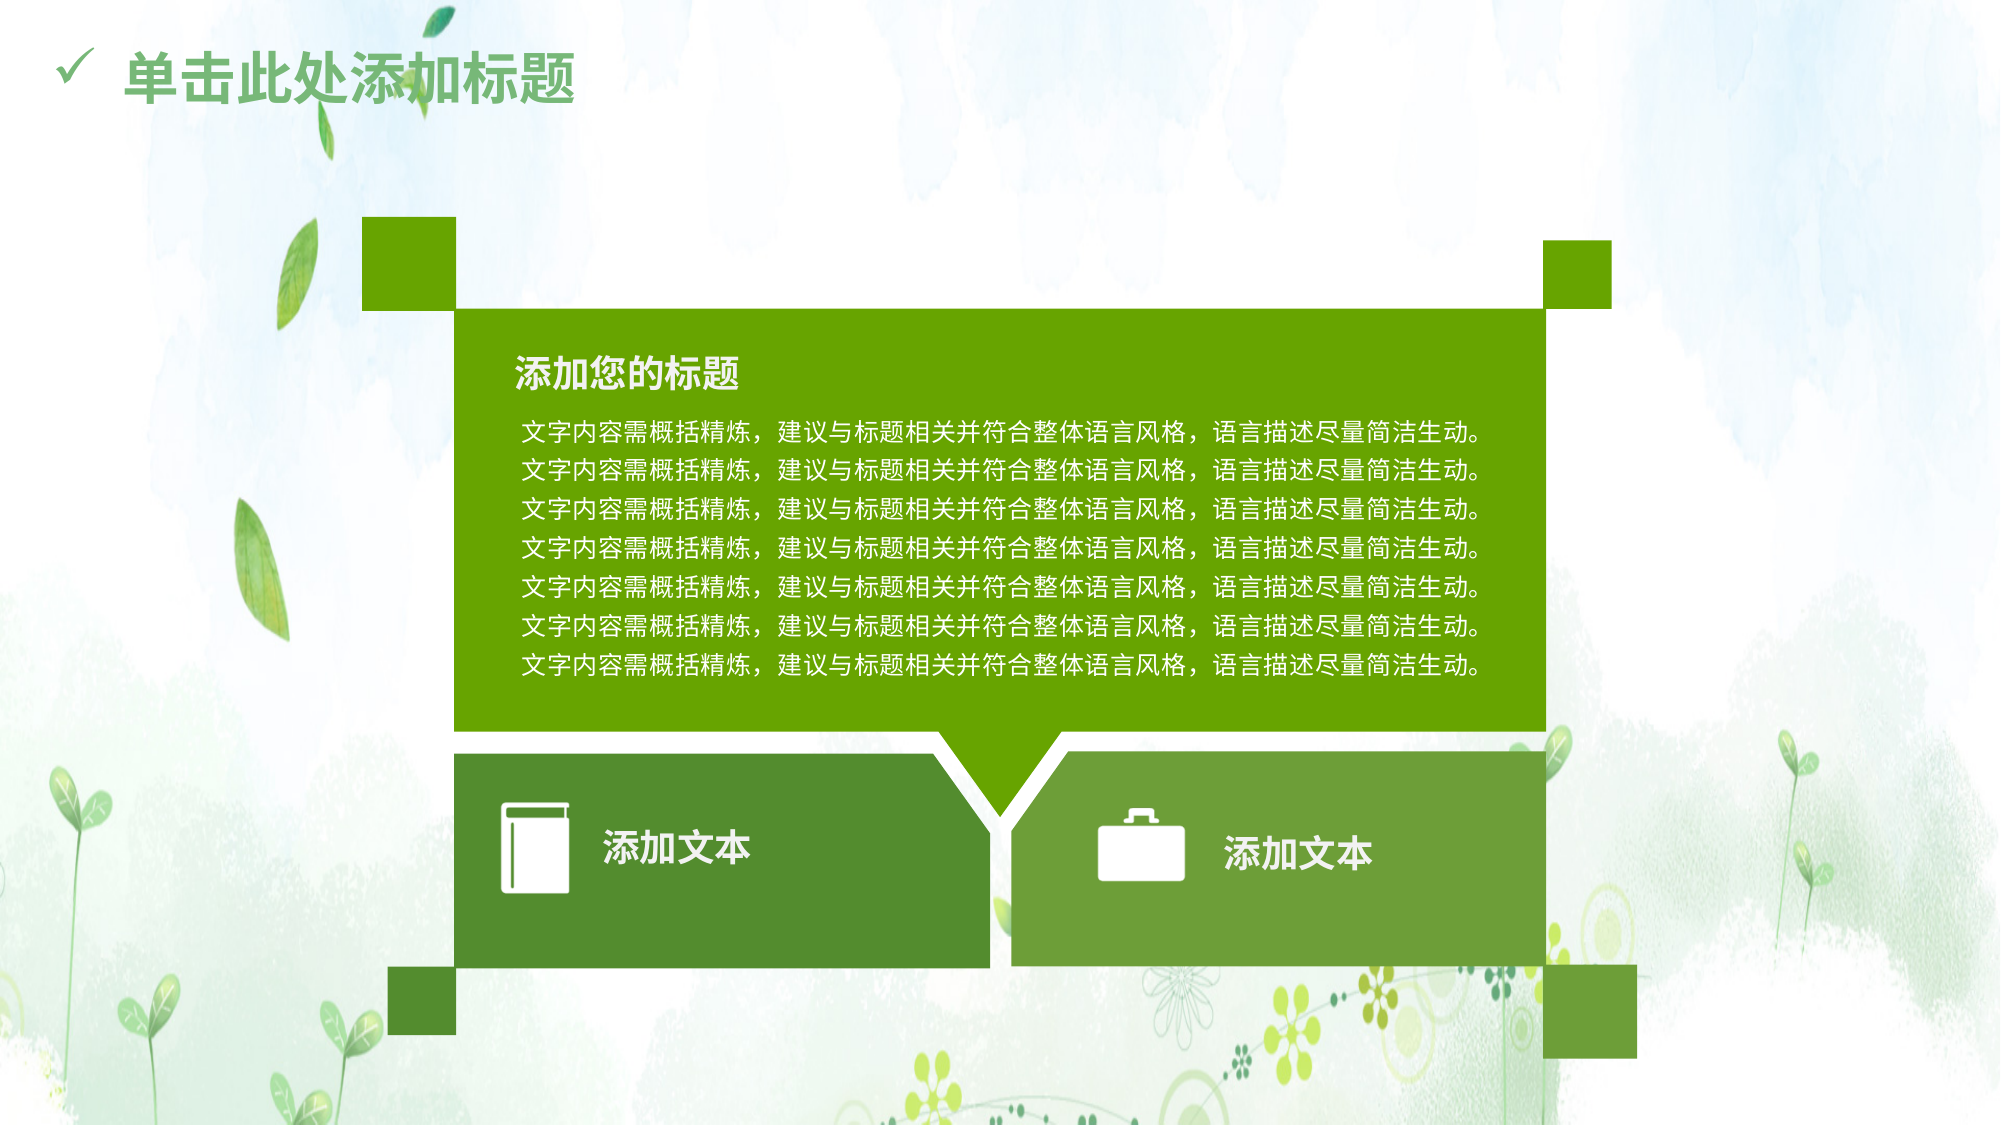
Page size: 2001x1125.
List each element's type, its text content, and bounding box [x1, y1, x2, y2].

title 单击此处添加标题 [36, 43, 1762, 120]
text_box [1542, 964, 1638, 1060]
text_box [452, 307, 1548, 733]
text_box [1542, 239, 1613, 310]
text_box 文字内容需概括精炼，建议与标题相关并符合整体语言风格，语言描述尽量简洁生动。文字内容需概括精炼，建议与标题相关并符合整体语言风格，语言描述尽量简洁生动。文字内容需概括精炼，建议与标题相关并符合整体语言风格，语言描述尽量简洁生动。 文字内容需概括精炼，建议与标题相关并符合整体语言风格，语言描述尽量简洁生动。文字内容需概括精炼，建议与标题相关并符合整体语言风格，语言描述尽量简洁生动。文字内容需概括精炼，建议与标题相关并符合整体语言风格，语言描述尽量简洁生动。文字内容需概括精炼，建议与标题相关并符合整体语言风格，语言描述尽量简洁生动。 [506, 399, 1494, 882]
text_box [1010, 750, 1548, 968]
picture [0, 0, 2001, 1125]
text_box 添加文本 [1192, 822, 1409, 883]
text_box 添加文本 [584, 816, 787, 876]
text_box [387, 966, 457, 1036]
text_box [452, 752, 992, 970]
text_box 添加您的标题 [483, 342, 772, 403]
text_box [361, 216, 457, 312]
